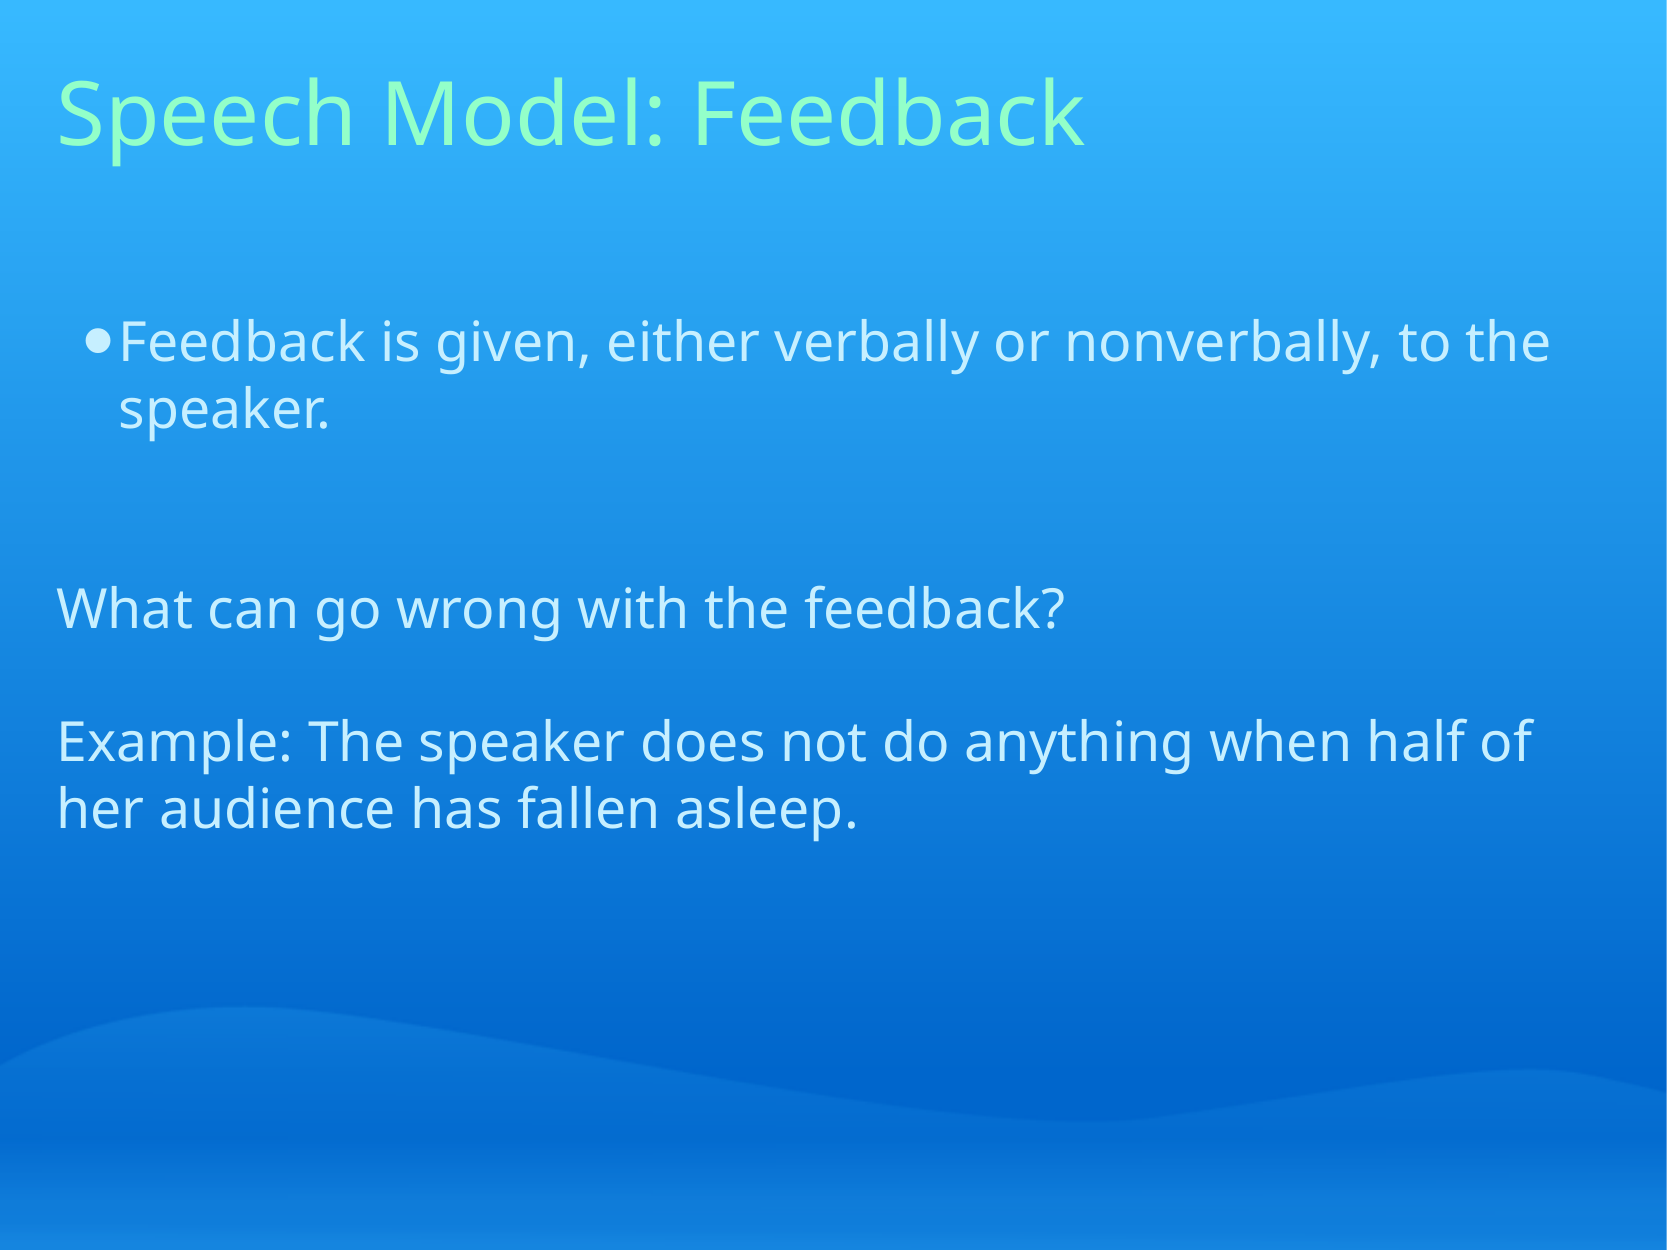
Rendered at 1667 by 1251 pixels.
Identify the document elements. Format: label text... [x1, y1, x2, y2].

picture [0, 0, 1667, 1250]
list Feedback is given, either verbally or nonverbally, to the speaker. What can go wrong with the feedback? Example: The speaker does not do anything when half of her audience has fallen asleep. [50, 300, 1630, 1213]
title Speech Model: Feedback [50, 50, 1630, 213]
